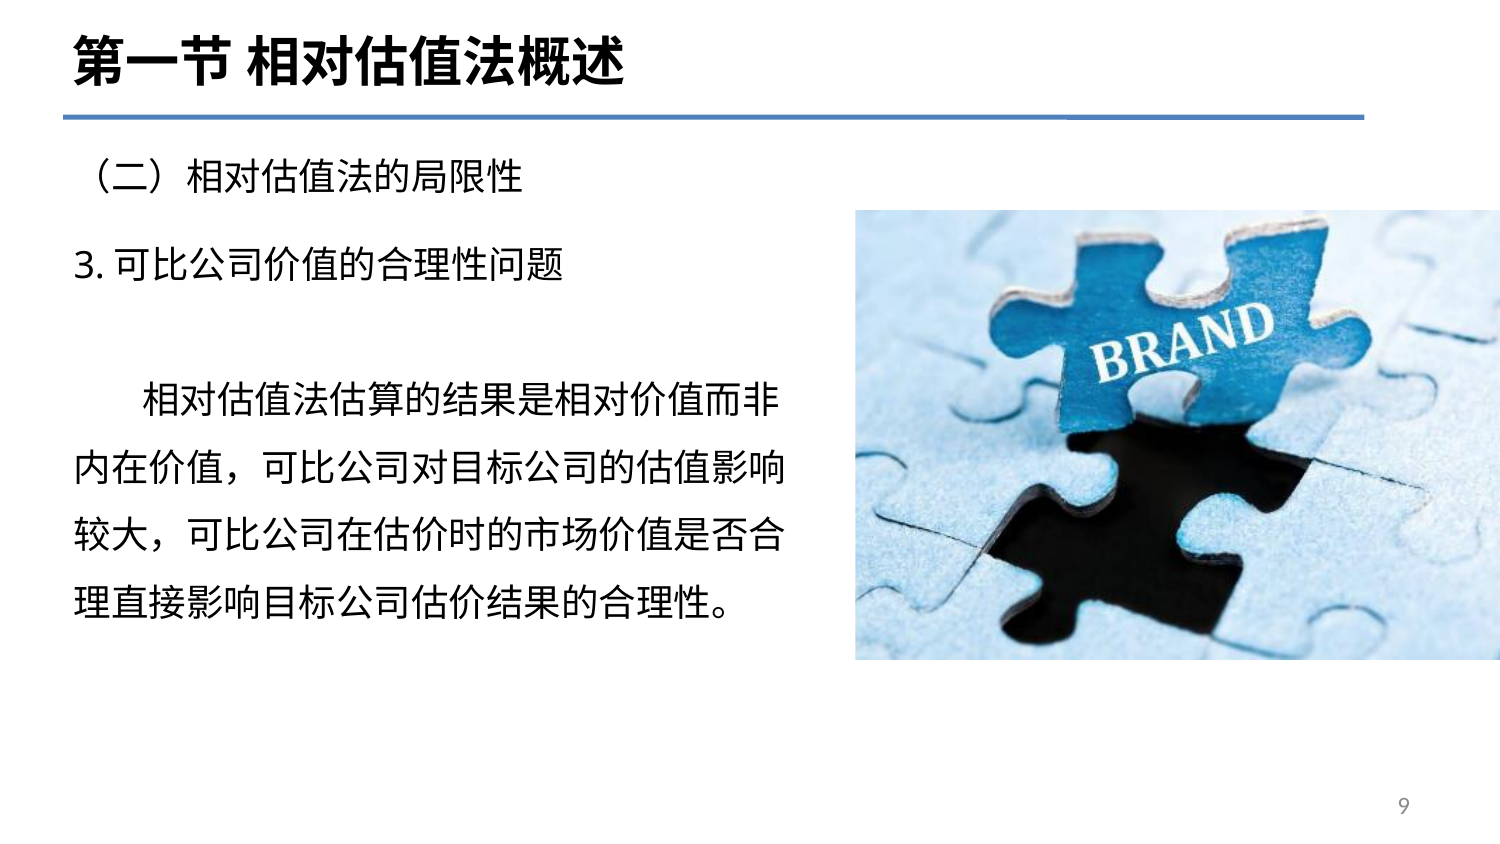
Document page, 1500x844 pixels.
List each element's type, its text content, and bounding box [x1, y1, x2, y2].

title （二）相对估值法的局限性 [58, 93, 1409, 235]
list 3.可比公司价值的合理性问题 相对估值法估算的结果是相对价值而非内在价值，可比公司对目标公司的估值影响较大，可比公司在估价时的市场价值是否合理直接影响目标公司估价结果的合理性。 [58, 210, 832, 768]
text_box 第一节 相对估值法概述 [56, 11, 1407, 107]
slide_number 9 [1074, 782, 1425, 827]
picture [855, 210, 1500, 660]
